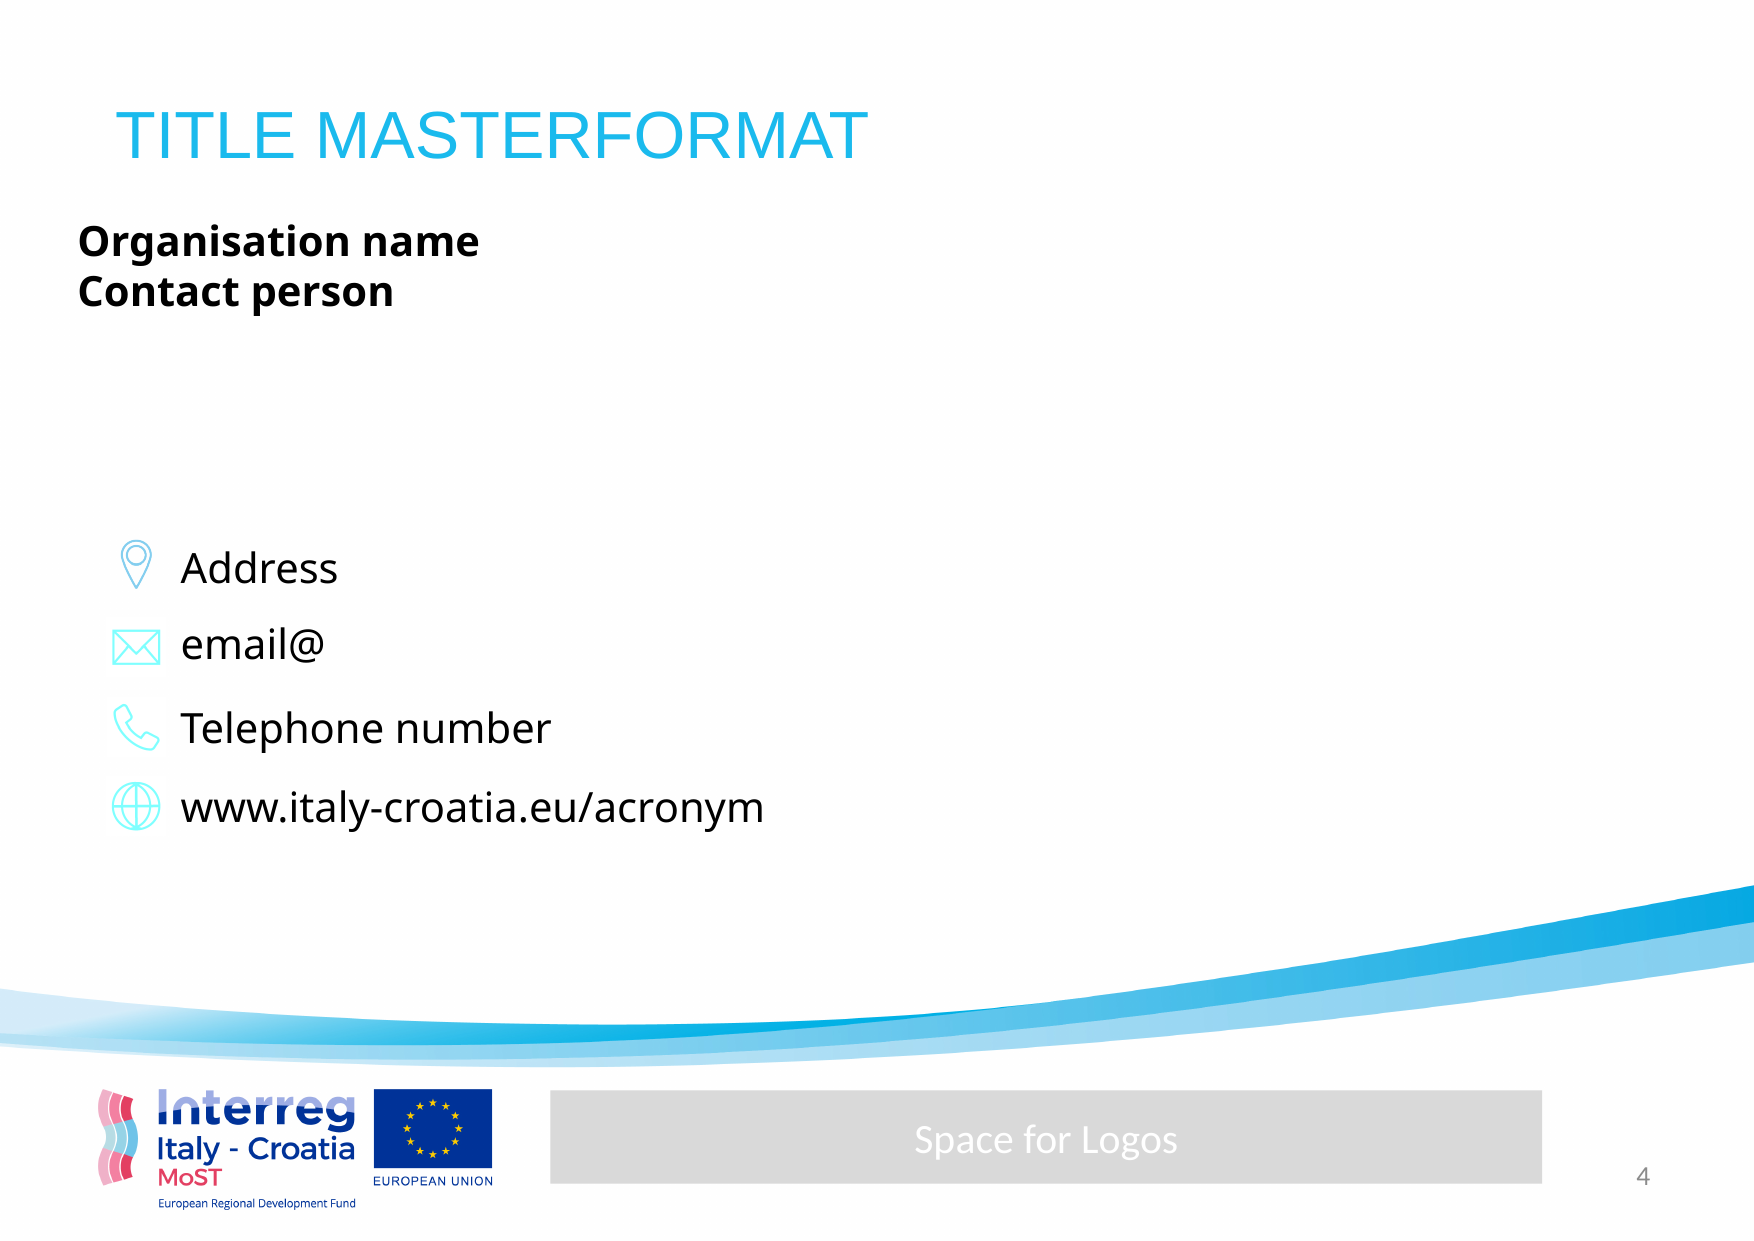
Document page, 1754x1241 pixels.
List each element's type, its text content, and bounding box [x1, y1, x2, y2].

text_box Address [165, 534, 1194, 600]
picture [0, 0, 1754, 1241]
text_box TITLE MASTERFORMAT [97, 83, 1656, 181]
text_box Organisation name Contact person [62, 206, 496, 322]
text_box www.italy-croatia.eu/acronym [165, 772, 1194, 838]
slide_number 4 [1607, 1141, 1666, 1208]
text_box Telephone number [165, 694, 1194, 760]
text_box email@ [165, 610, 1194, 676]
text_box Space for Logos [549, 1089, 1543, 1185]
